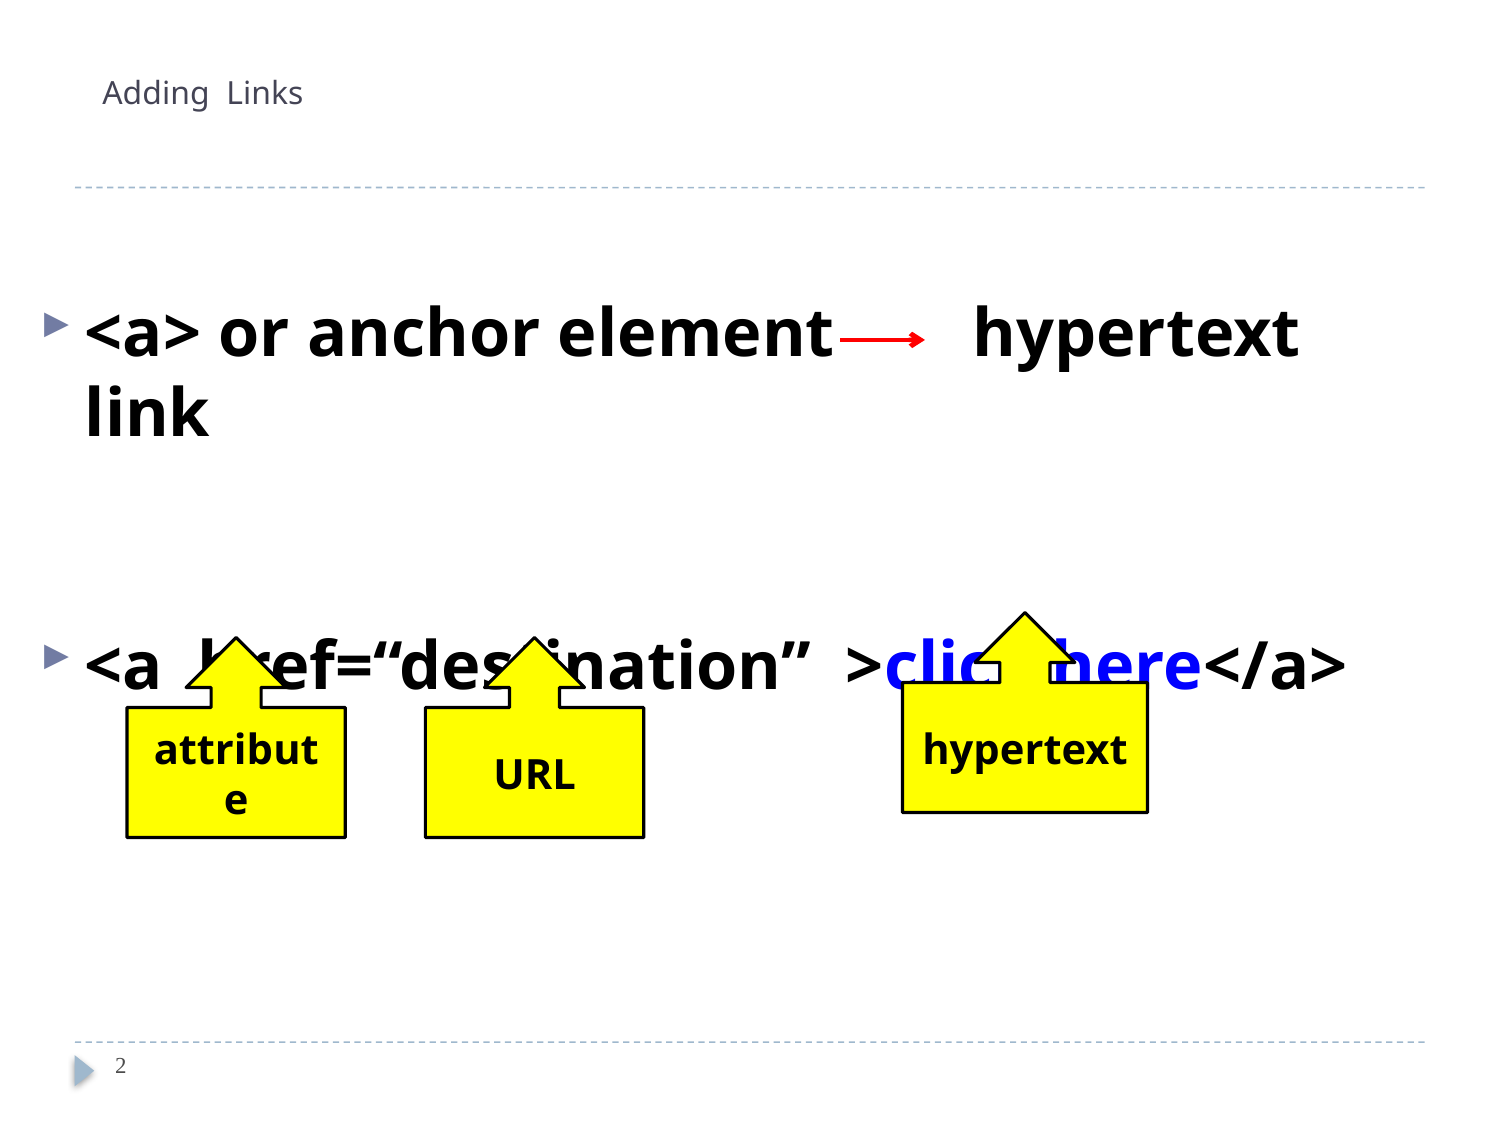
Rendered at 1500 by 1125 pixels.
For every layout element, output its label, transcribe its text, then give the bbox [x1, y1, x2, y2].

list <a> or anchor element hypertext link <a href=“destination” >click here</a> [24, 200, 1438, 975]
title Adding Links [87, 24, 1299, 118]
text_box attribute [125, 636, 347, 840]
text_box hypertext [900, 611, 1150, 815]
slide_number 2 [100, 1042, 426, 1103]
text_box URL [423, 636, 646, 840]
